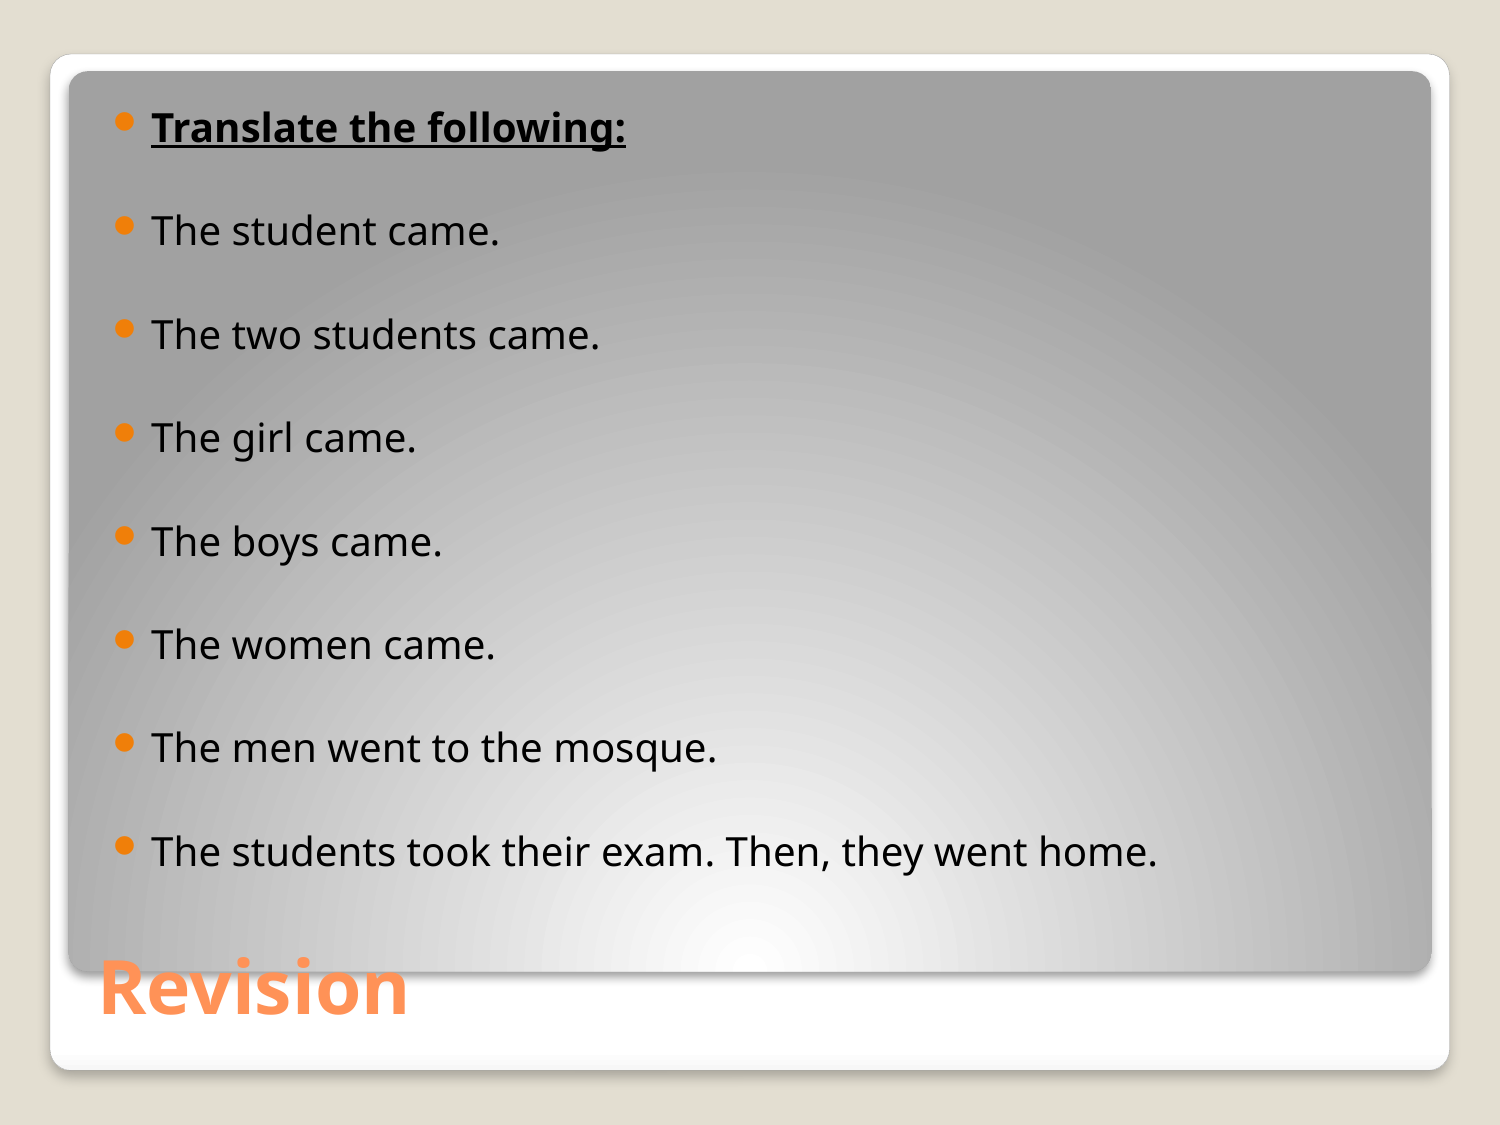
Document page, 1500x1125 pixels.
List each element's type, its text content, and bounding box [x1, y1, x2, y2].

list Translate the following: The student came. The two students came. The girl came. The boys came. The women came. The men went to the mosque. The students took their exam. Then, they went home. [82, 86, 1425, 888]
title Revision [82, 888, 1425, 1038]
